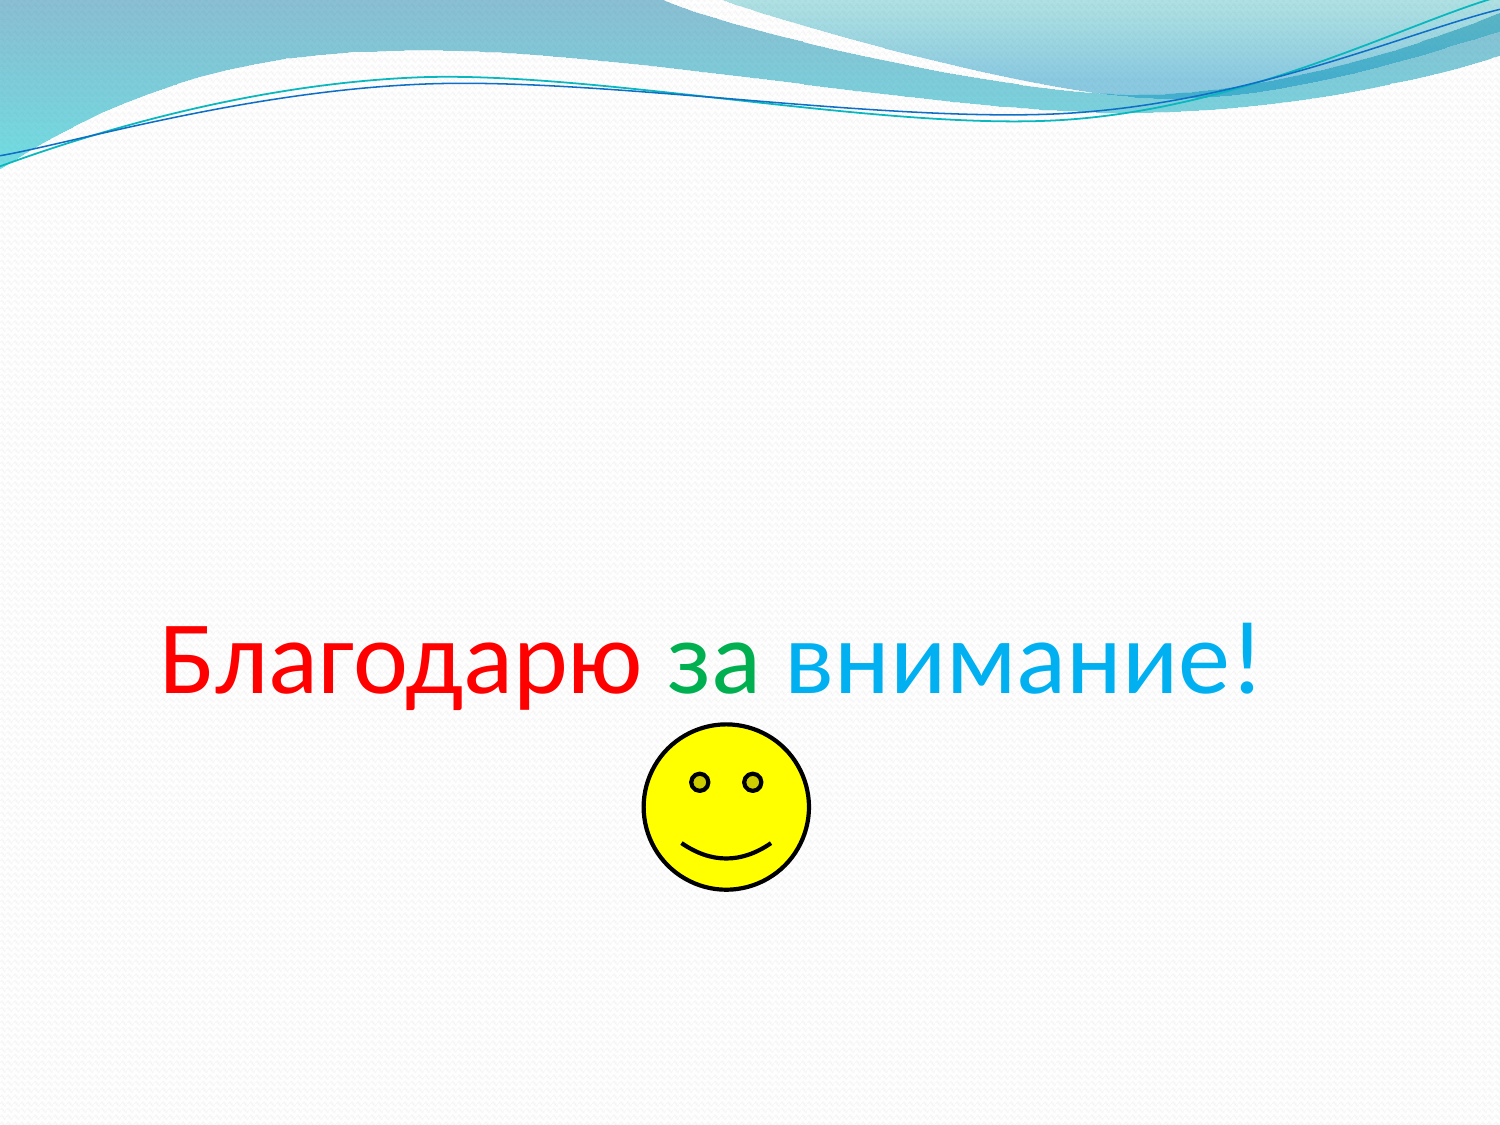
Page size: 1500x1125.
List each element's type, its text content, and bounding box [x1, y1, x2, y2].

text_box [641, 722, 812, 892]
title Благодарю за внимание! [159, 160, 1378, 715]
